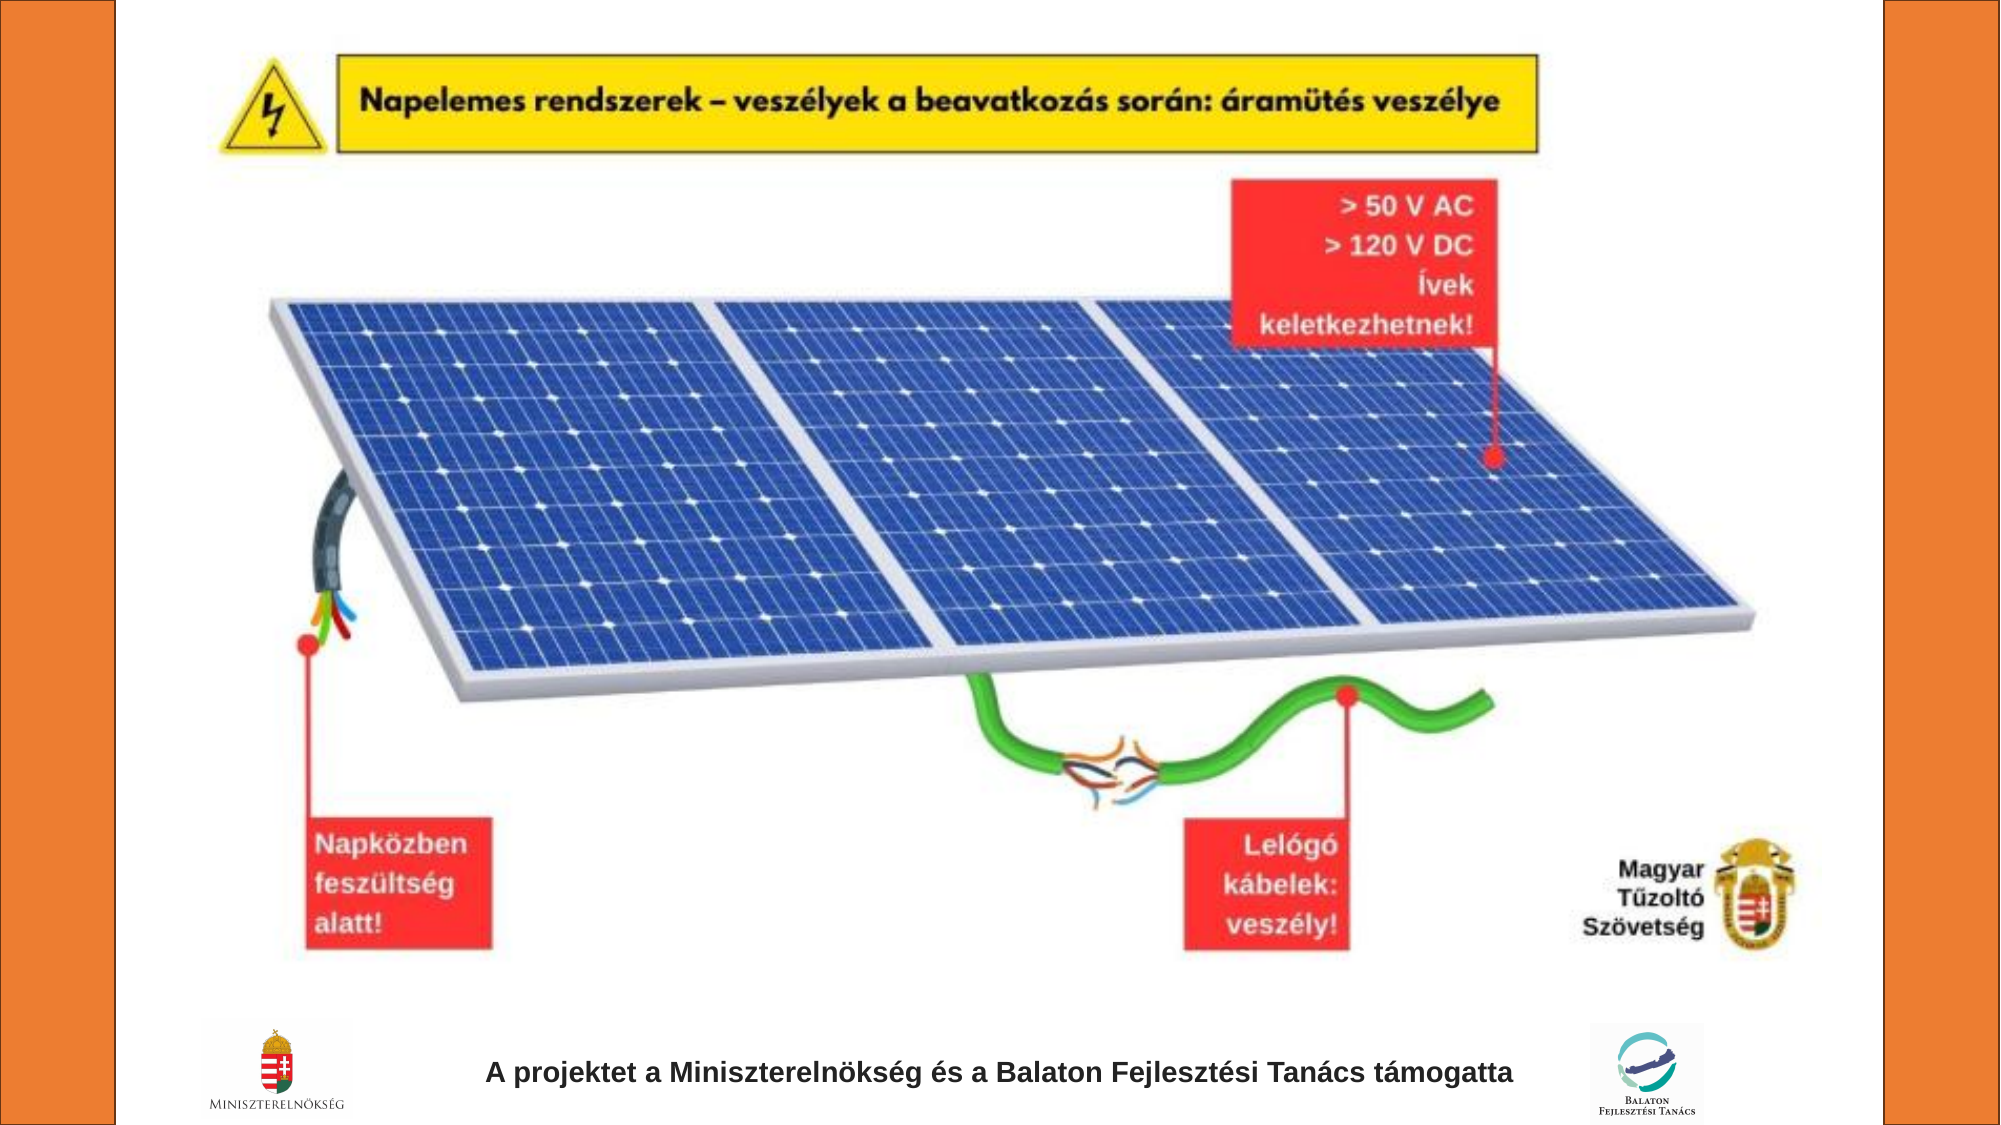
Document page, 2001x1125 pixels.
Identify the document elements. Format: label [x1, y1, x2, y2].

picture [141, 19, 1822, 980]
picture [1590, 1023, 1704, 1125]
picture [201, 1018, 353, 1119]
